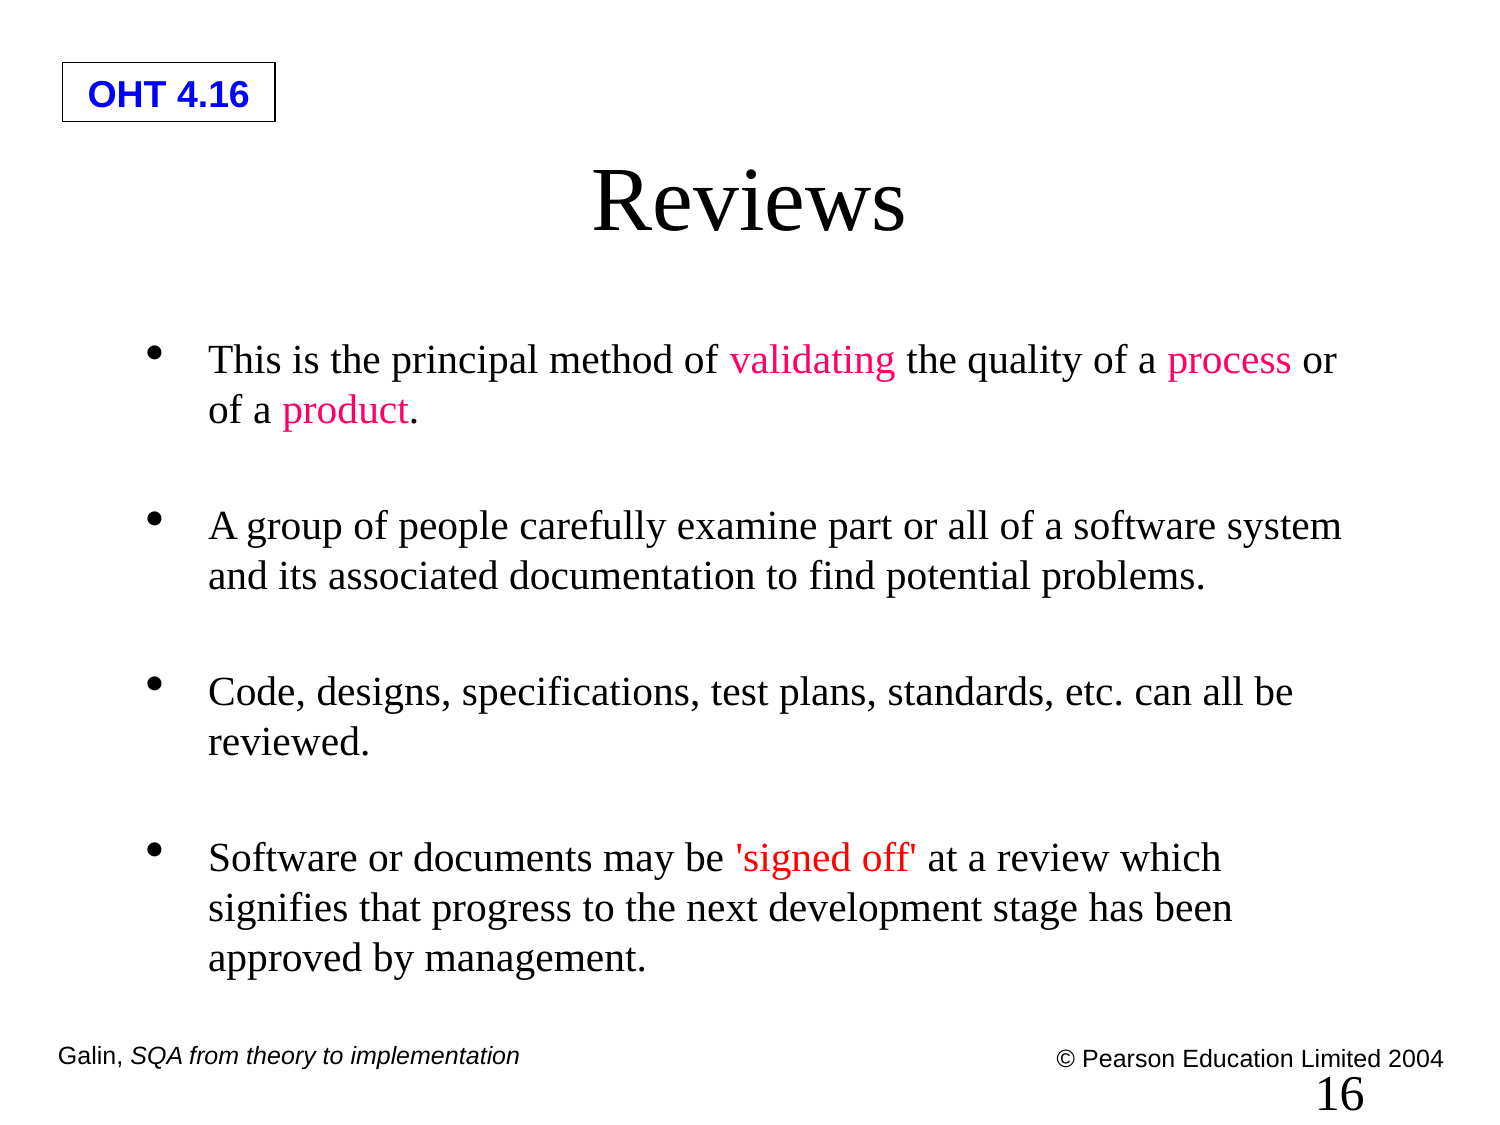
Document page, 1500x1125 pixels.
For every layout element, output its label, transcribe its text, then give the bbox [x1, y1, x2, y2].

list This is the principal method of validating the quality of a process or of a product. A group of people carefully examine part or all of a software system and its associated documentation to find potential problems. Code, designs, specifications, test plans, standards, etc. can all be reviewed. Software or documents may be 'signed off' at a review which signifies that progress to the next development stage has been approved by management. [112, 324, 1388, 1001]
title Reviews [112, 99, 1388, 288]
slide_number 16 [1299, 1052, 1425, 1113]
